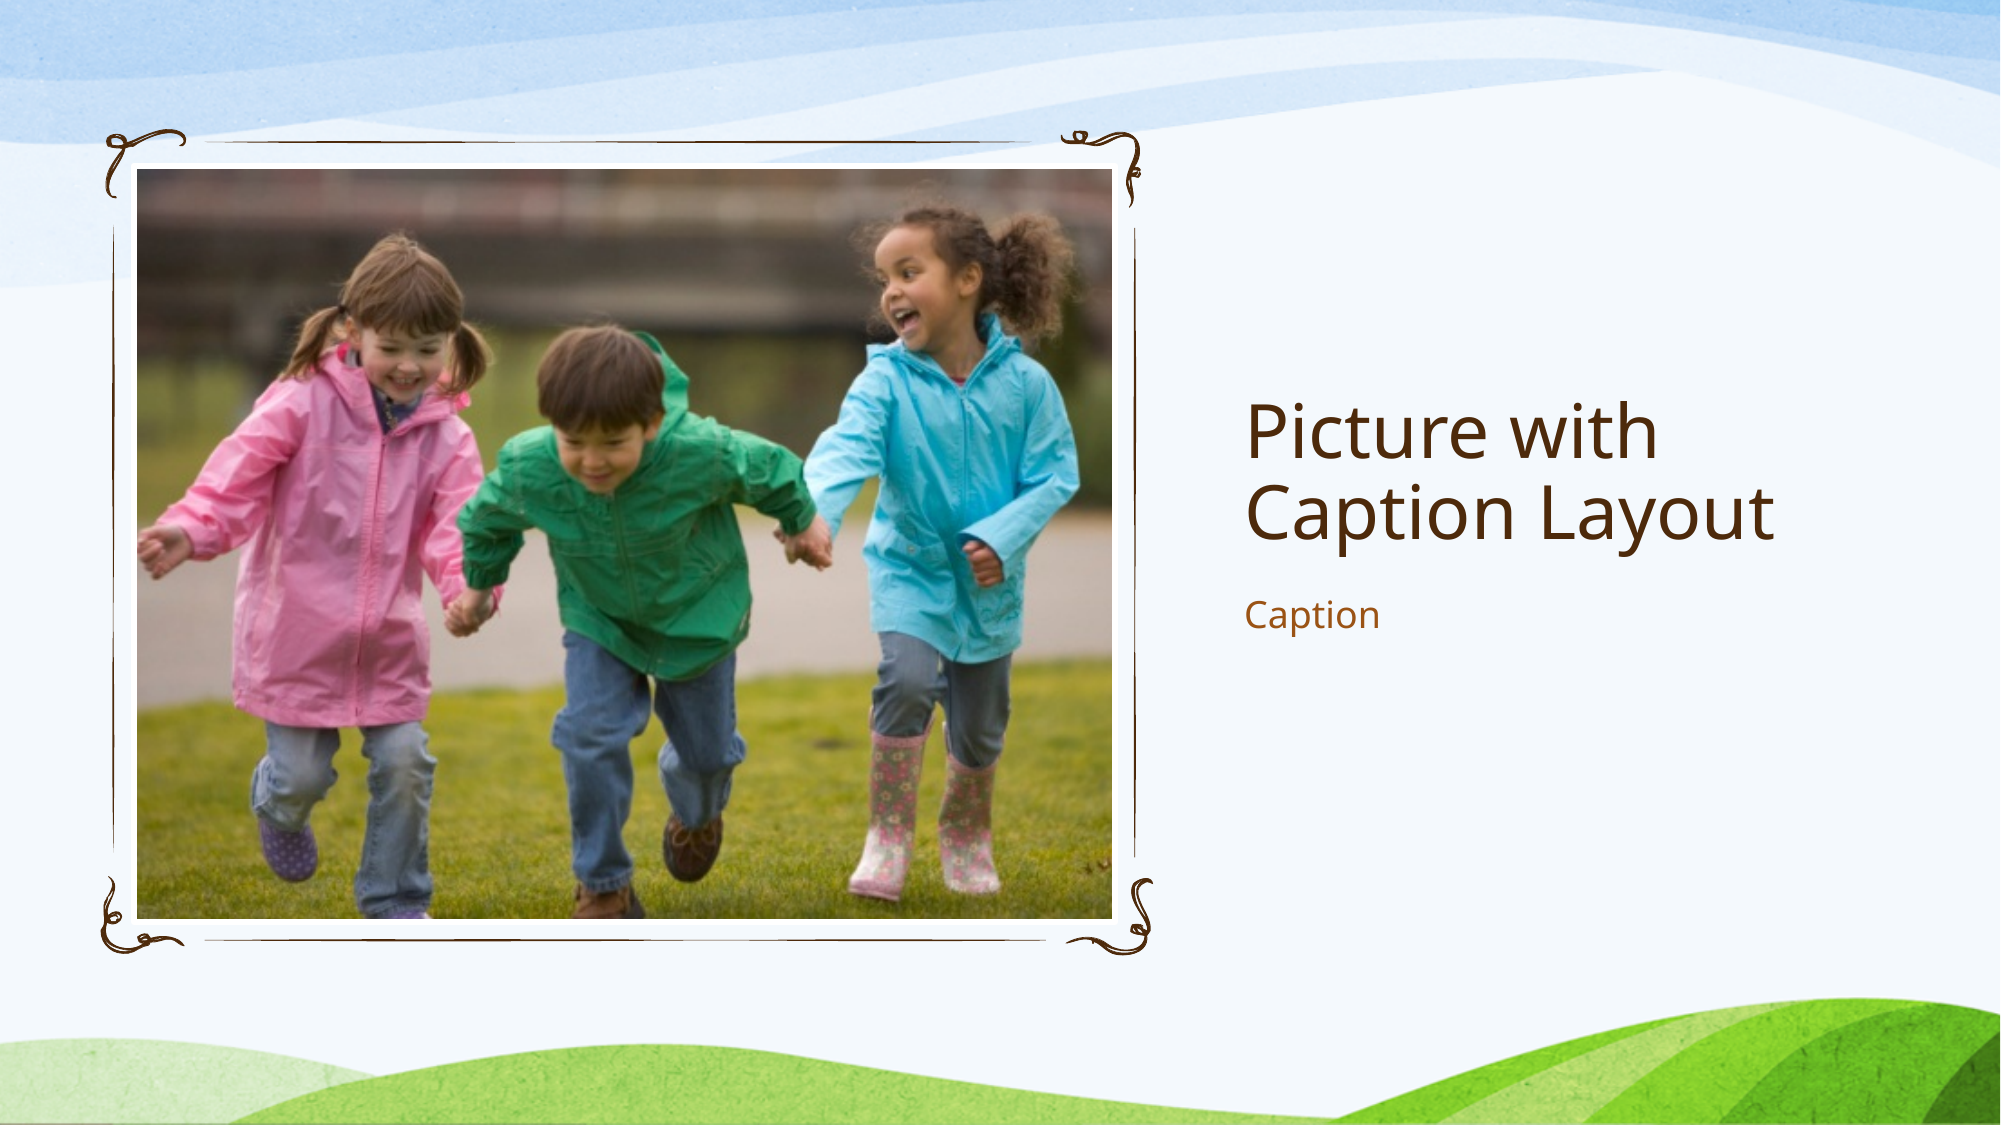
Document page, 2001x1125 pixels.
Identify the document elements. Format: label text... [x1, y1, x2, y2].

title Picture with Caption Layout [1229, 218, 1860, 564]
picture [0, 0, 2001, 1125]
list Caption [1229, 583, 1860, 939]
